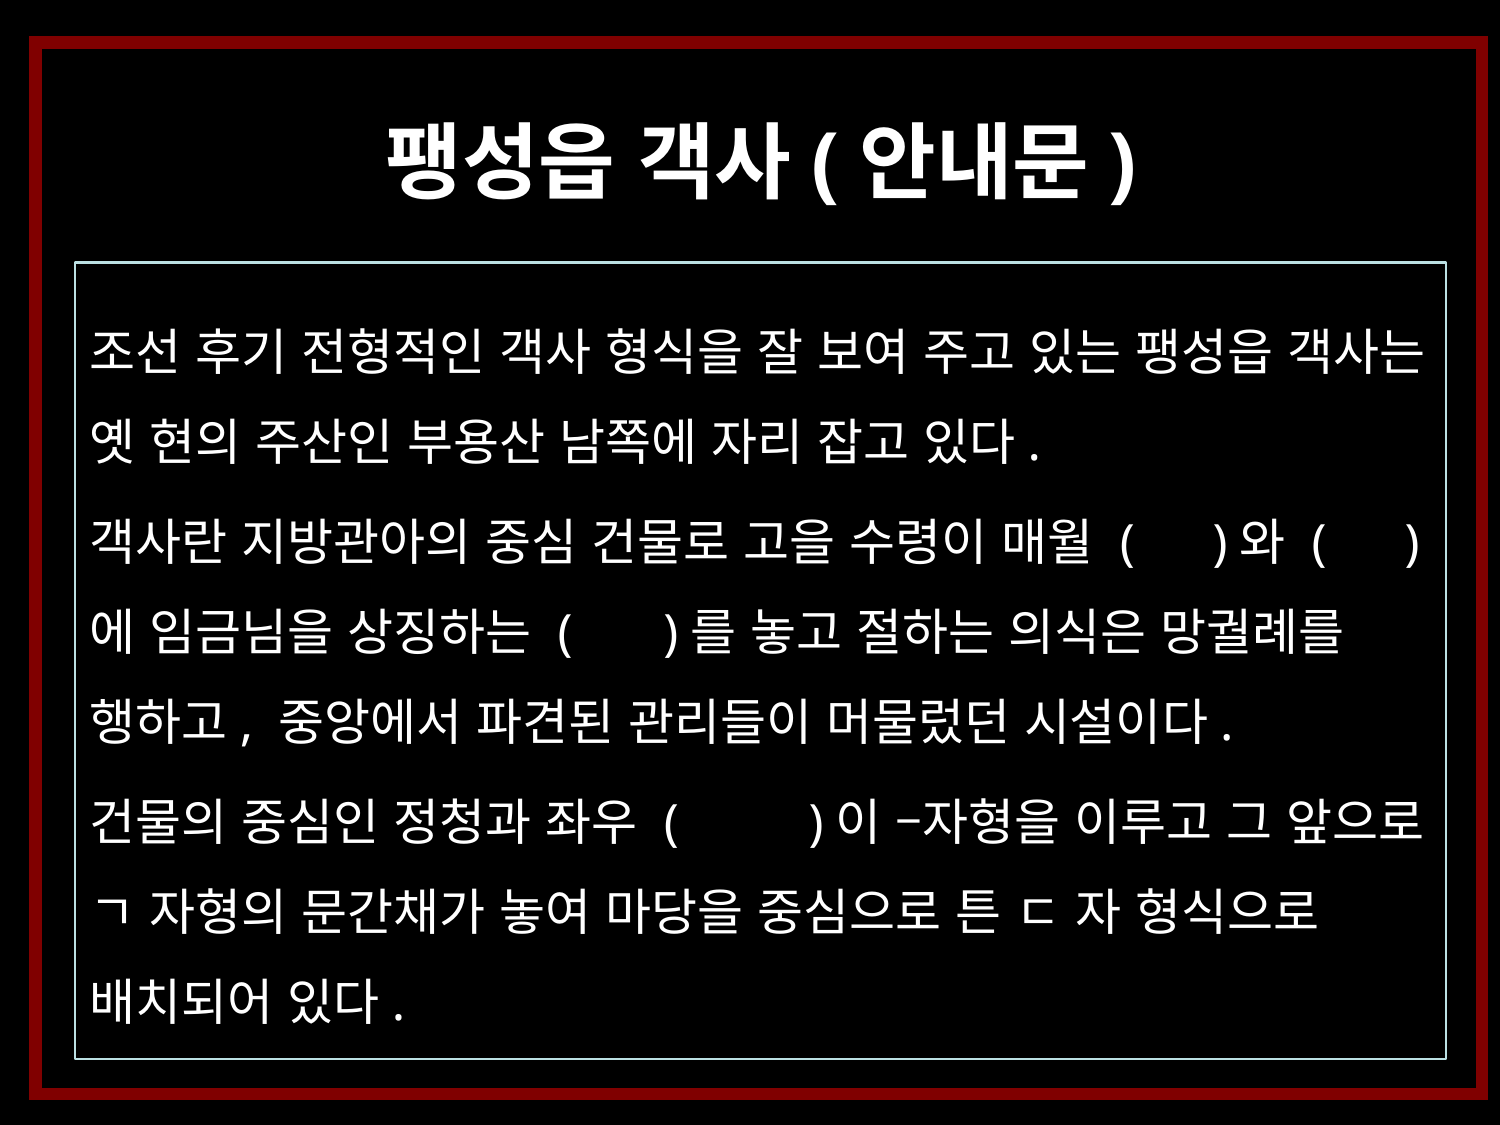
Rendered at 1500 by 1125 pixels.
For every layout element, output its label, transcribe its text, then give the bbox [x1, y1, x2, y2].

text_box 조선 후기 전형적인 객사 형식을 잘 보여 주고 있는 팽성읍 객사는 옛 현의 주산인 부용산 남쪽에 자리 잡고 있다. 객사란 지방관아의 중심 건물로 고을 수령이 매월 ( )와 ( )에 임금님을 상징하는 ( )를 놓고 절하는 의식은 망궐례를 행하고, 중앙에서 파견된 관리들이 머물렀던 시설이다. 건물의 중심인 정청과 좌우 ( )이 –자형을 이루고 그 앞으로 ㄱ 자형의 문간채가 놓여 마당을 중심으로 튼 ㄷ 자 형식으로 배치되어 있다. [75, 262, 1447, 1059]
text_box 팽성읍 객사(안내문) [76, 101, 1447, 232]
